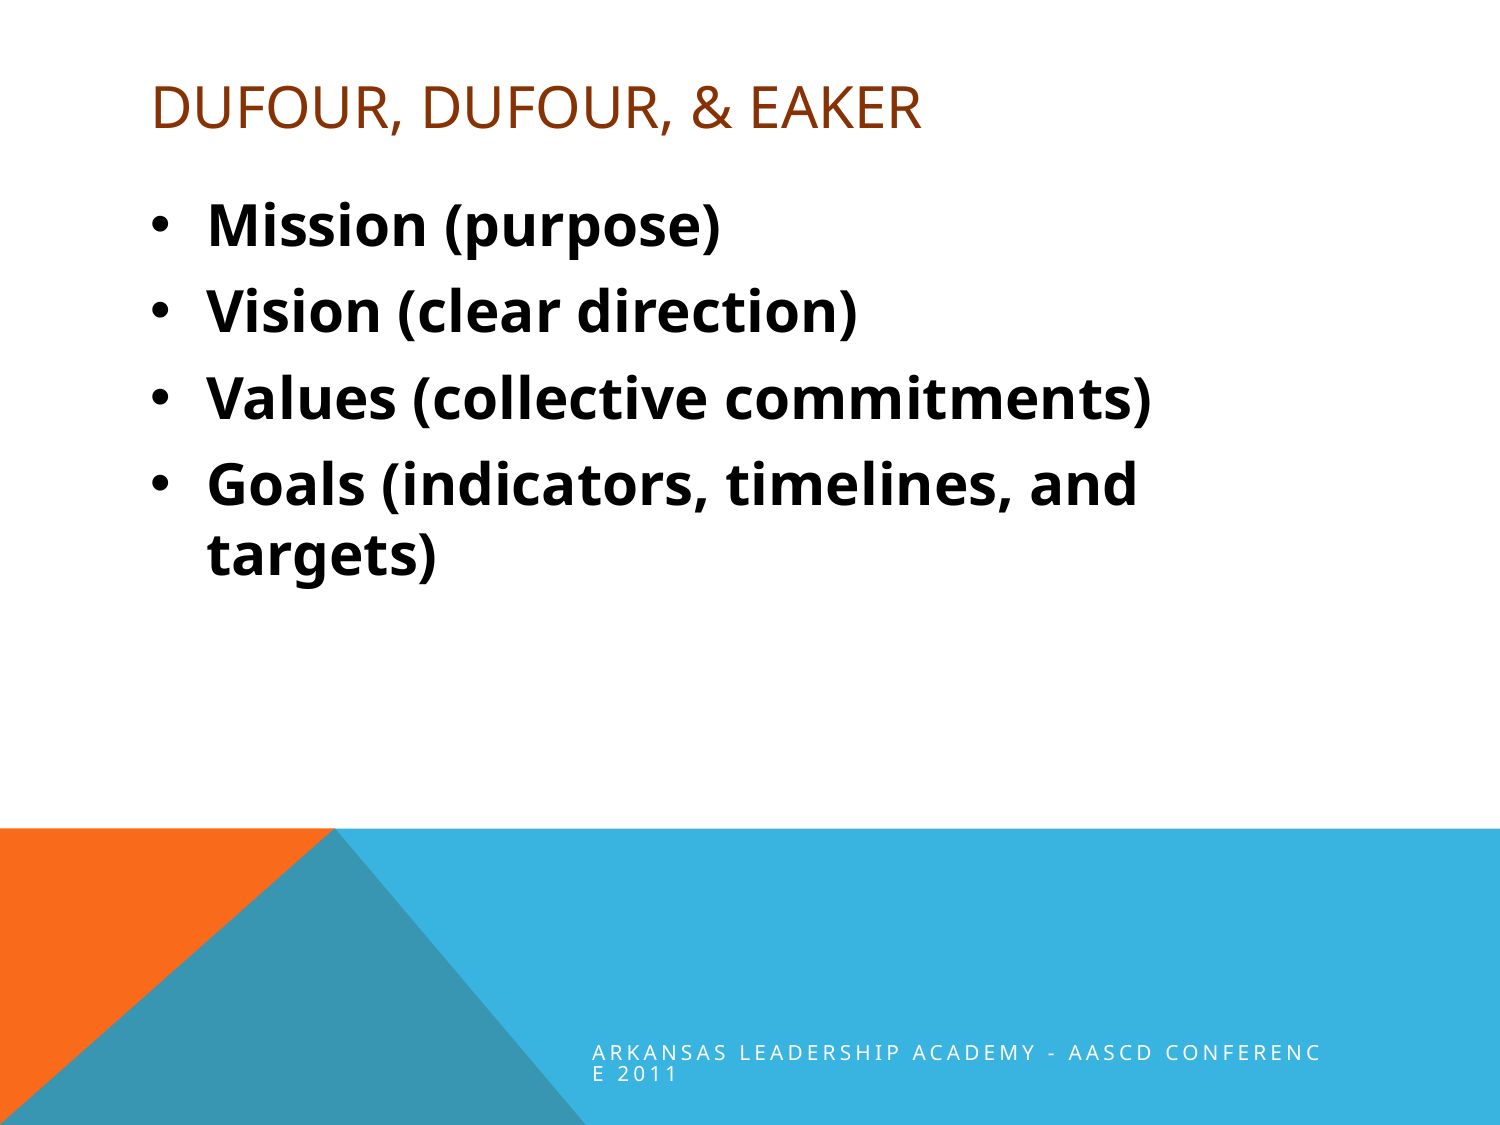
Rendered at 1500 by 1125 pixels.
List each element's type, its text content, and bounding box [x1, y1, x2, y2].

list Mission (purpose) Vision (clear direction) Values (collective commitments) Goals (indicators, timelines, and targets) [135, 180, 1369, 768]
title Dufour, dufour, & Eaker [135, 60, 1369, 150]
footer Arkansas Leadership Academy - AASCD Conference 2011 [577, 1031, 1352, 1076]
